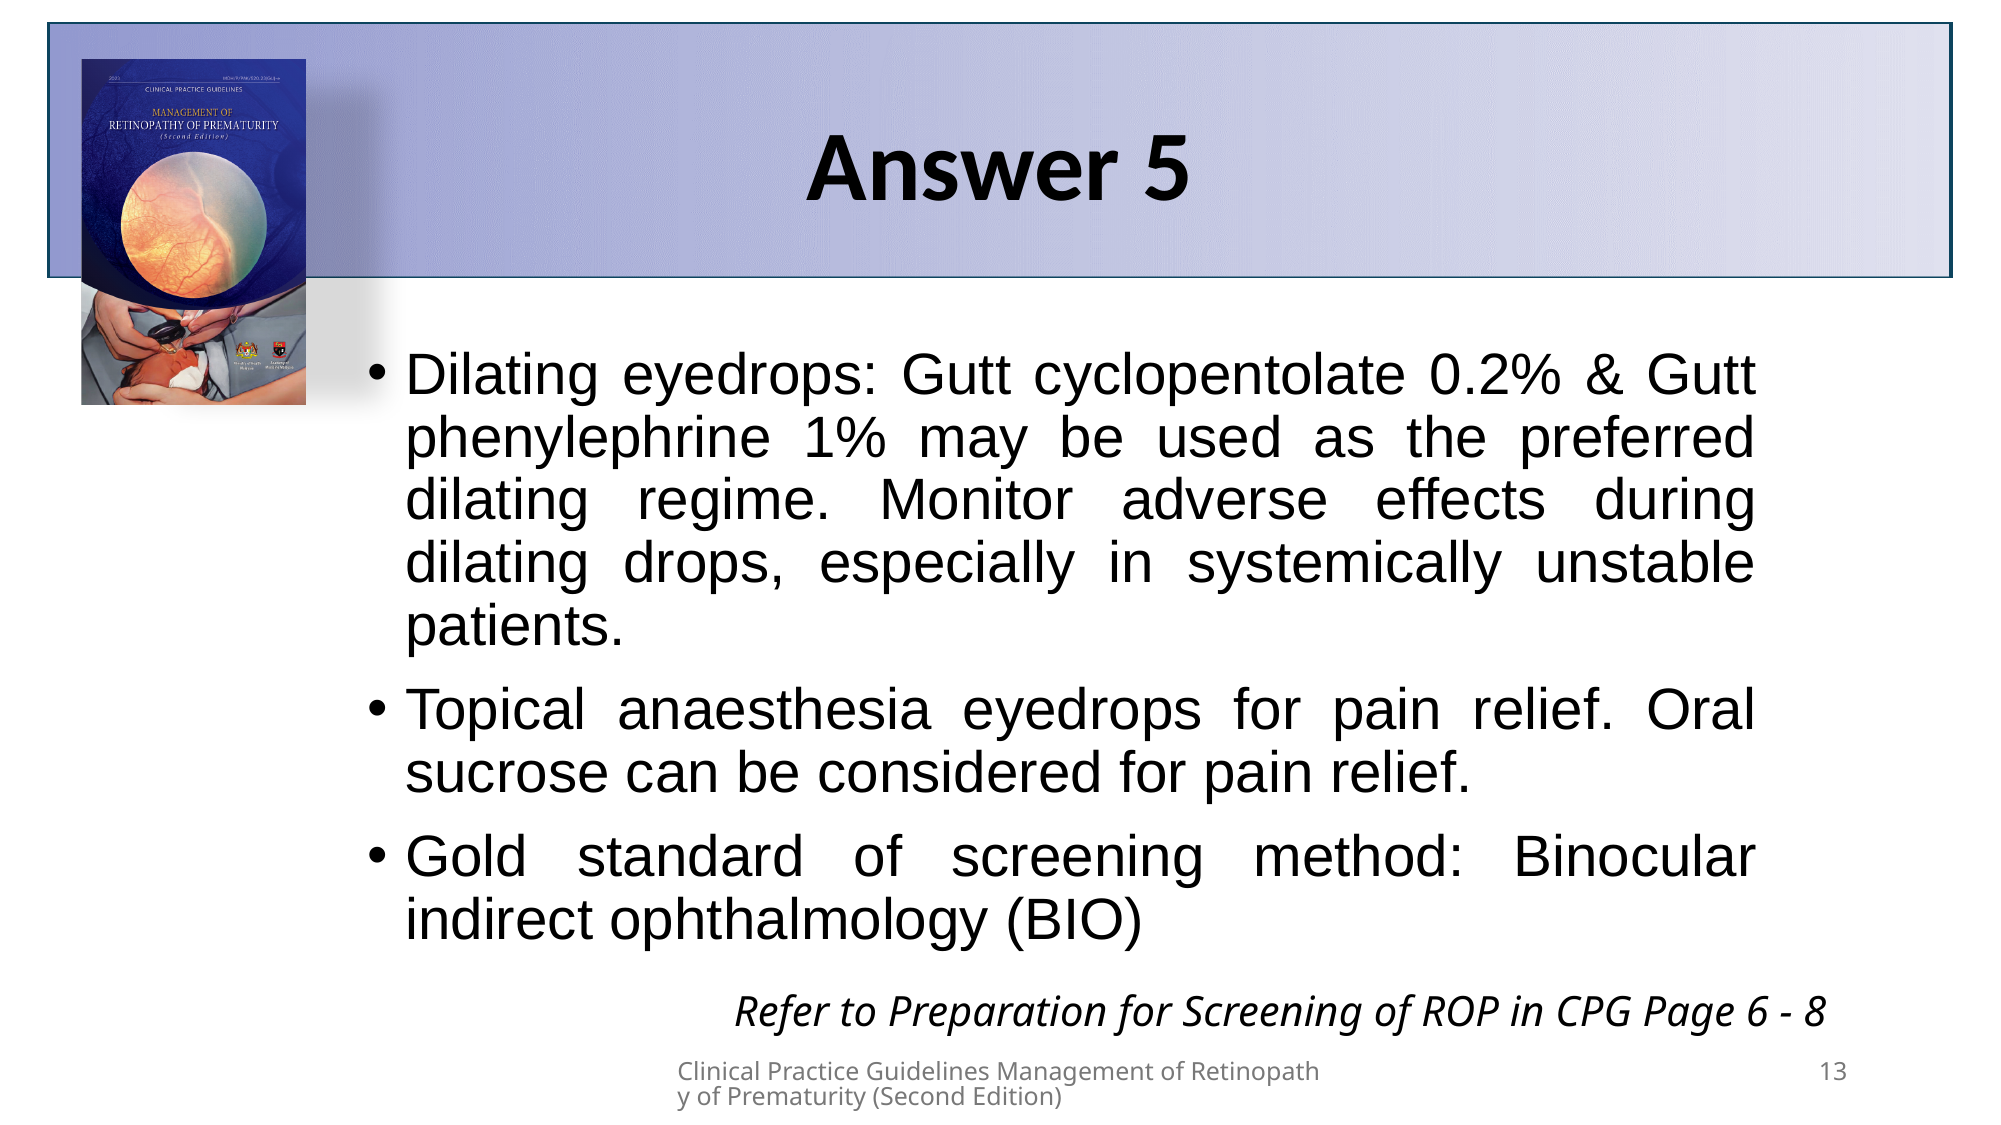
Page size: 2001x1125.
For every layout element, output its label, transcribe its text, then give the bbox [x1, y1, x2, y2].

footer Clinical Practice Guidelines Management of Retinopathy of Prematurity (Second Edition) [662, 1042, 1338, 1103]
picture [47, 21, 1953, 405]
list Dilating eyedrops: Gutt cyclopentolate 0.2% & Gutt phenylephrine 1% may be used as the preferred dilating regime. Monitor adverse effects during dilating drops, especially in systemically unstable patients. Topical anaesthesia eyedrops for pain relief. Oral sucrose can be considered for pain relief. Gold standard of screening method: Binocular indirect ophthalmology (BIO) [352, 336, 1774, 854]
slide_number 13 [1412, 1042, 1863, 1103]
text_box Refer to Preparation for Screening of ROP in CPG Page 6 - 8 [688, 977, 1873, 1043]
